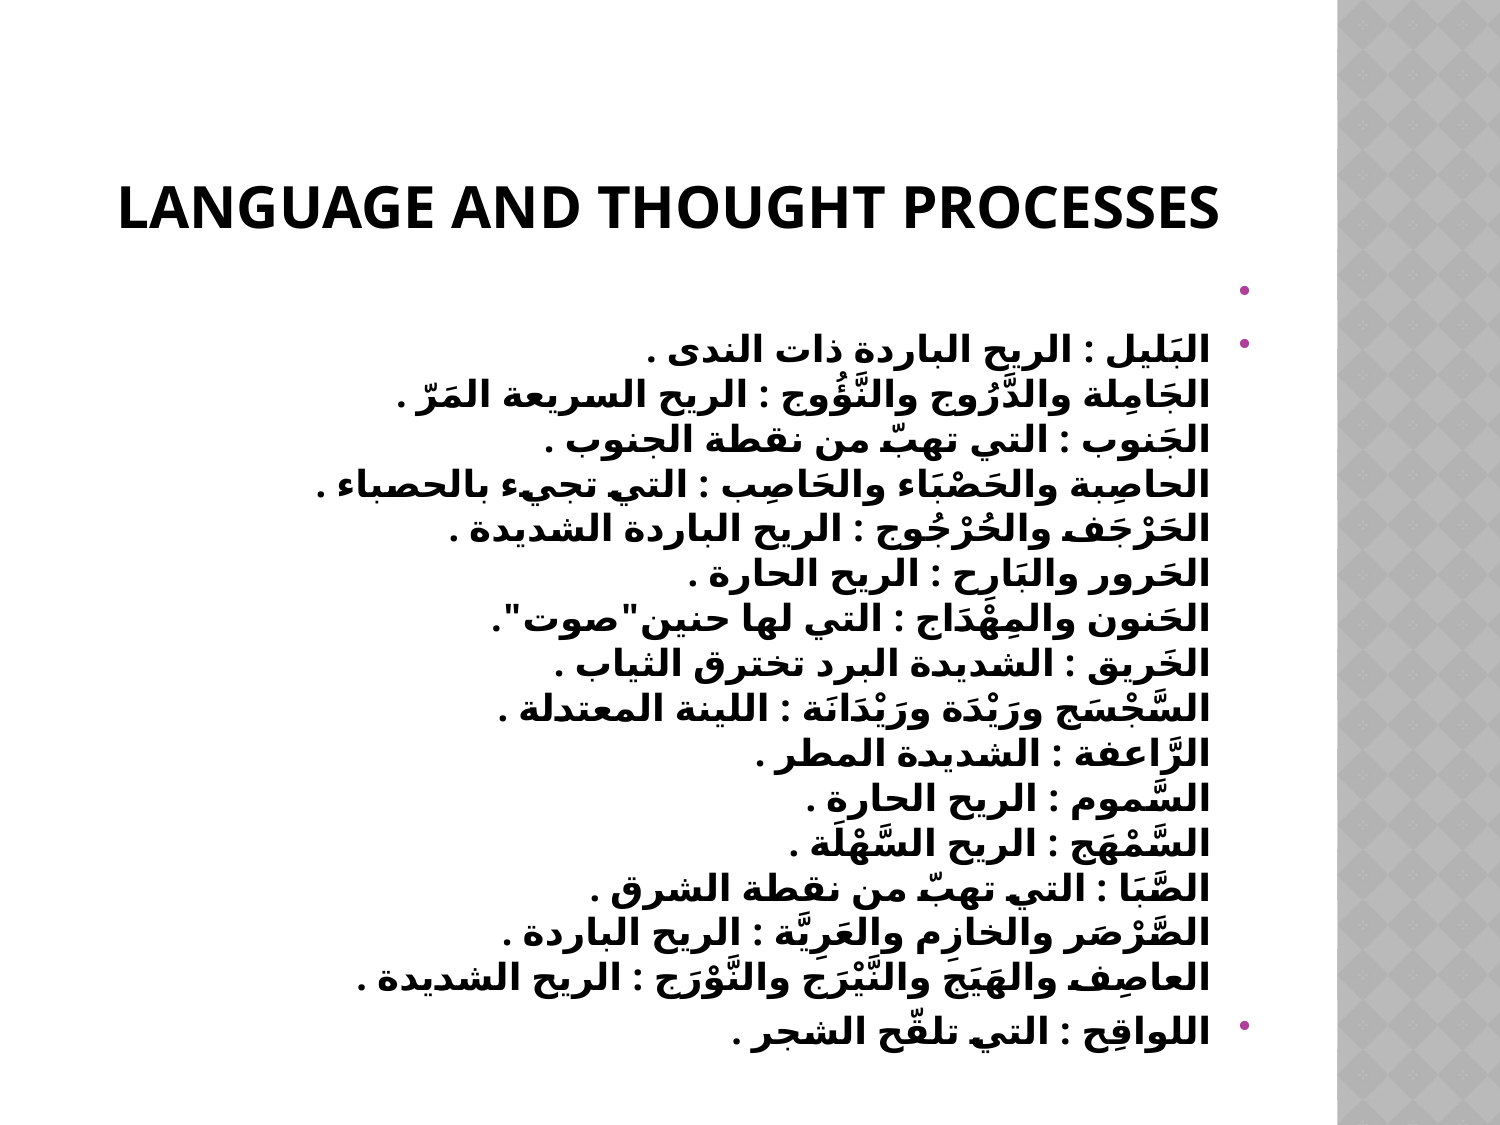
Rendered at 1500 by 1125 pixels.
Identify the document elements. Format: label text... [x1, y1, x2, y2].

list البَليل : الريح الباردة ذات الندى . الجَامِلة والدَّرُوج والنَّؤُوج : الريح السريعة المَرّ . الجَنوب : التي تهبّ من نقطة الجنوب . الحاصِبة والحَصْبَاء والحَاصِب : التي تجيء بالحصباء . الحَرْجَف والحُرْجُوج : الريح الباردة الشديدة . الحَرور والبَارِح : الريح الحارة . الحَنون والمِهْدَاج : التي لها حنين"صوت". الخَريق : الشديدة البرد تخترق الثياب . السَّجْسَج ورَيْدَة ورَيْدَانَة : اللينة المعتدلة . الرَّاعفة : الشديدة المطر . السَّموم : الريح الحارة . السَّمْهَج : الريح السَّهْلَة . الصَّبَا : التي تهبّ من نقطة الشرق . الصَّرْصَر والخازِم والعَرِيَّة : الريح الباردة . العاصِف والهَيَج والنَّيْرَج والنَّوْرَج : الريح الشديدة . اللواقِح : التي تلقّح الشجر . [75, 264, 1263, 1059]
title Language and thought processes [75, 52, 1263, 240]
